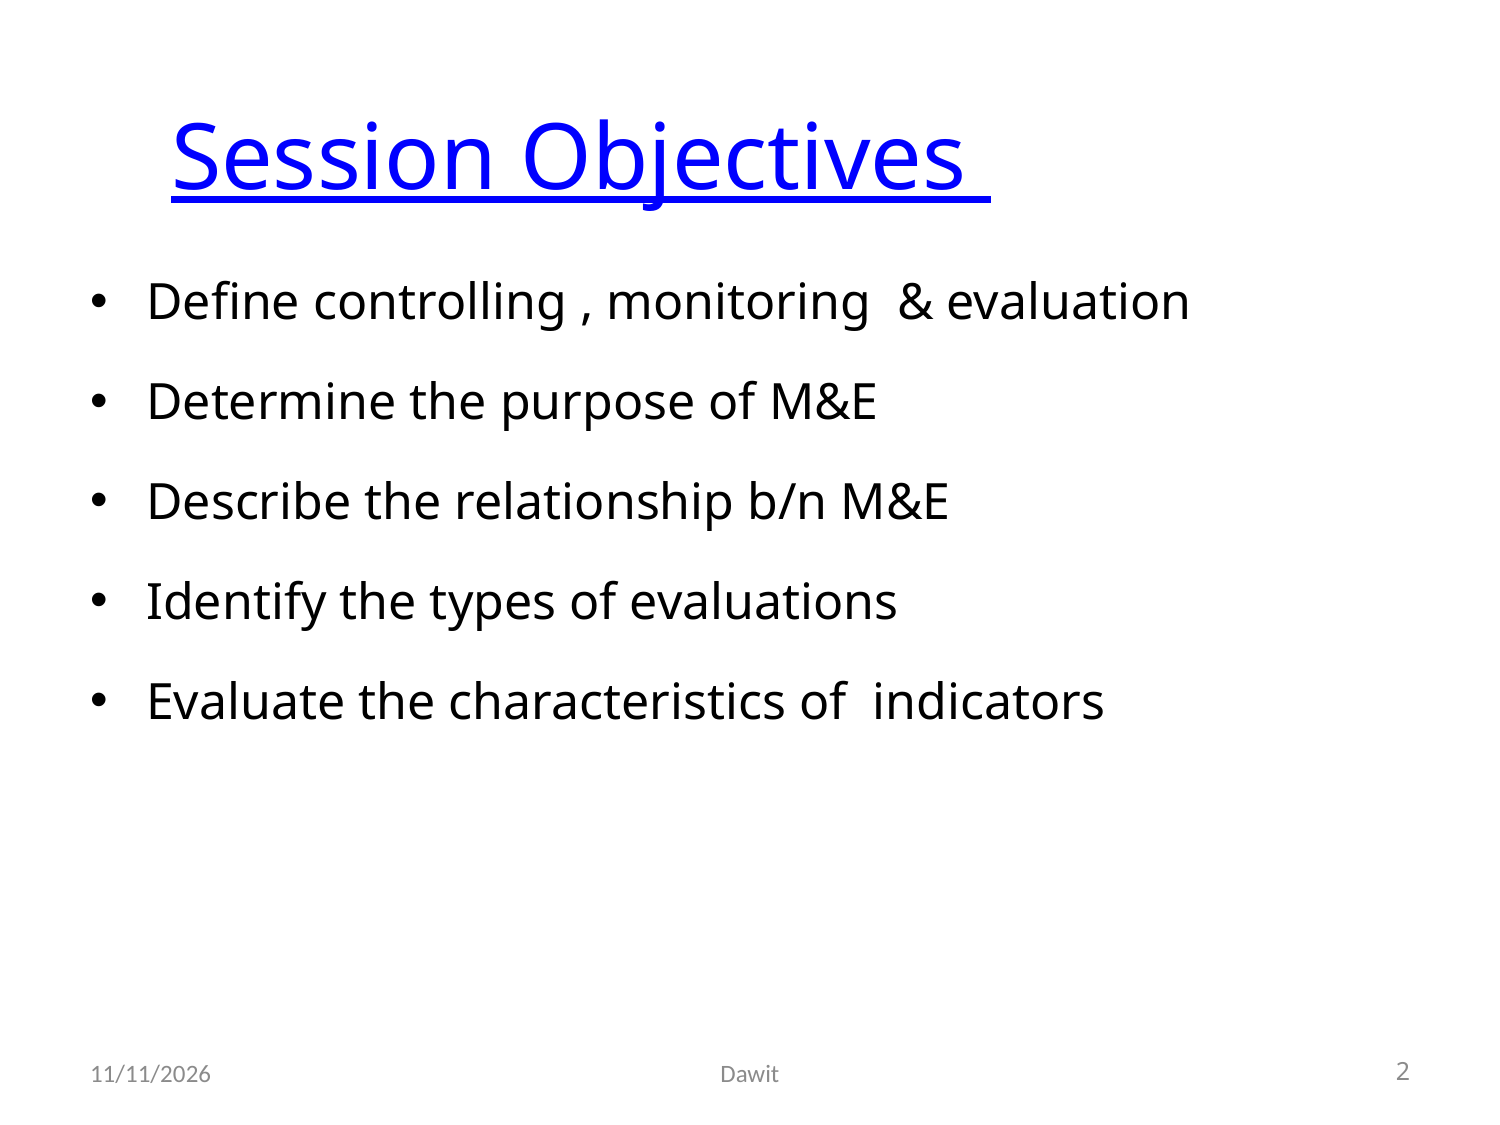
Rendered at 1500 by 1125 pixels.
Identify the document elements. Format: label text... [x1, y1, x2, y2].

slide_number 2 [1074, 1042, 1425, 1103]
footer Dawit [512, 1042, 988, 1103]
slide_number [75, 1042, 425, 1103]
title Session Objectives [112, 90, 1050, 216]
list Define controlling , monitoring & evaluation Determine the purpose of M&E Describe the relationship b/n M&E Identify the types of evaluations Evaluate the characteristics of indicators [75, 232, 1425, 1120]
